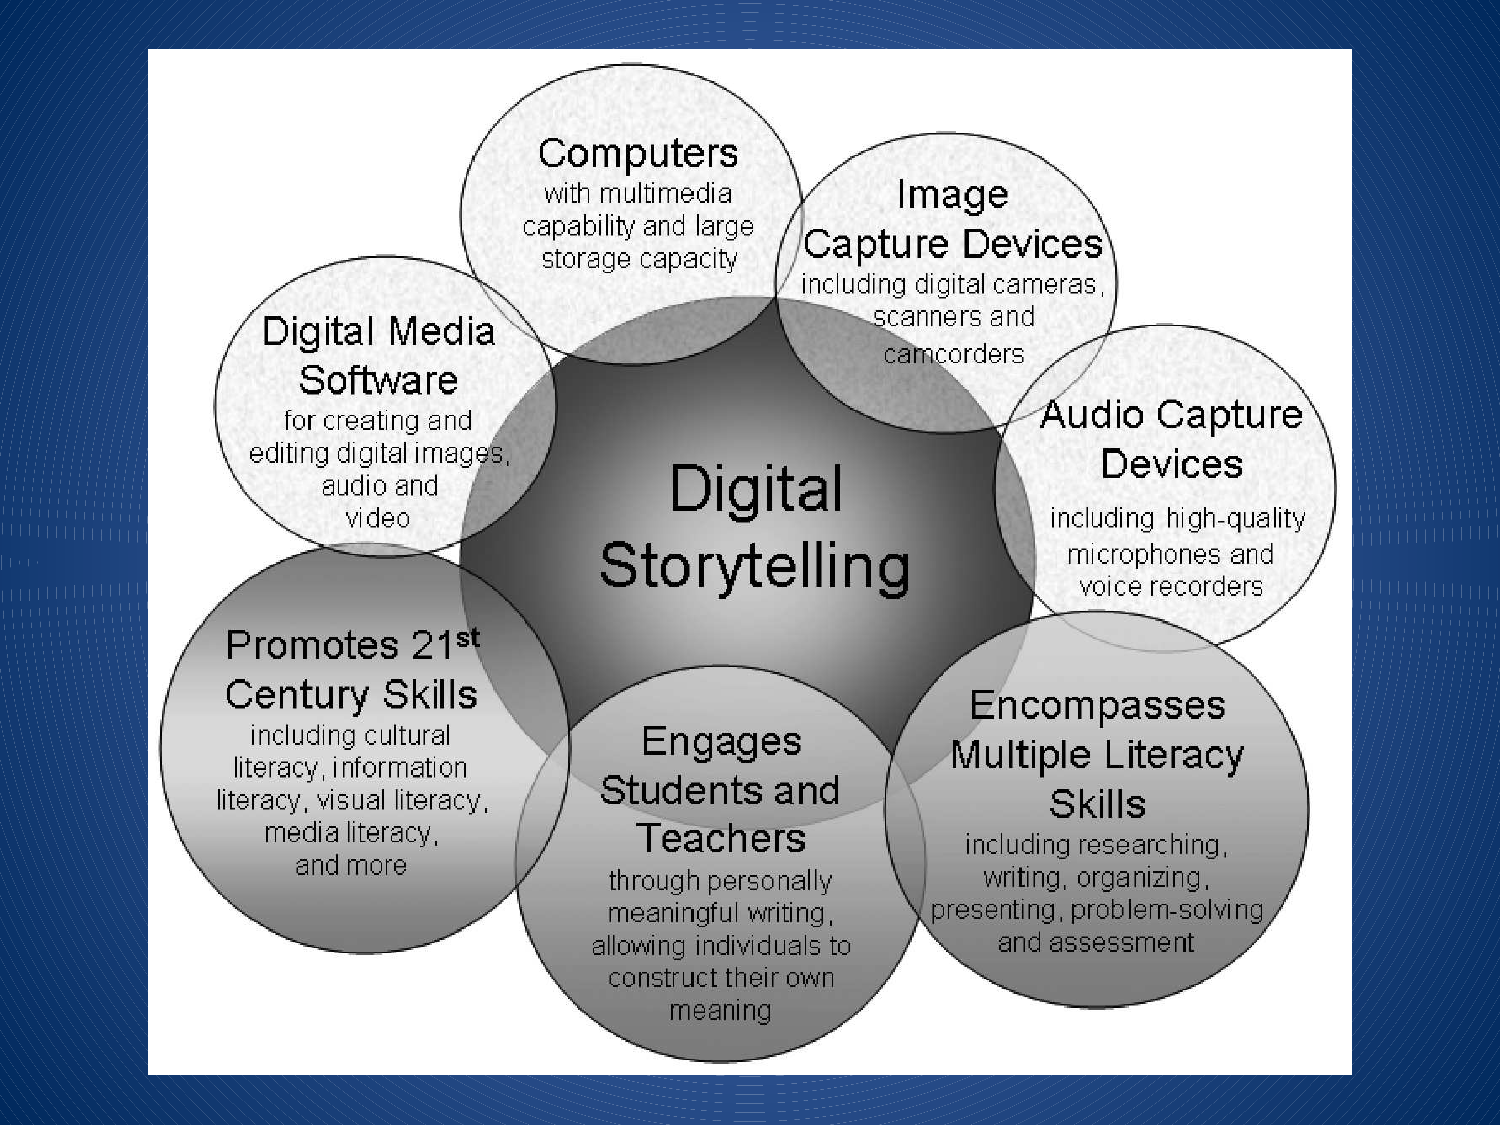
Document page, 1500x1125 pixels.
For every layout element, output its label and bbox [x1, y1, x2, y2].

list [148, 49, 1352, 1076]
